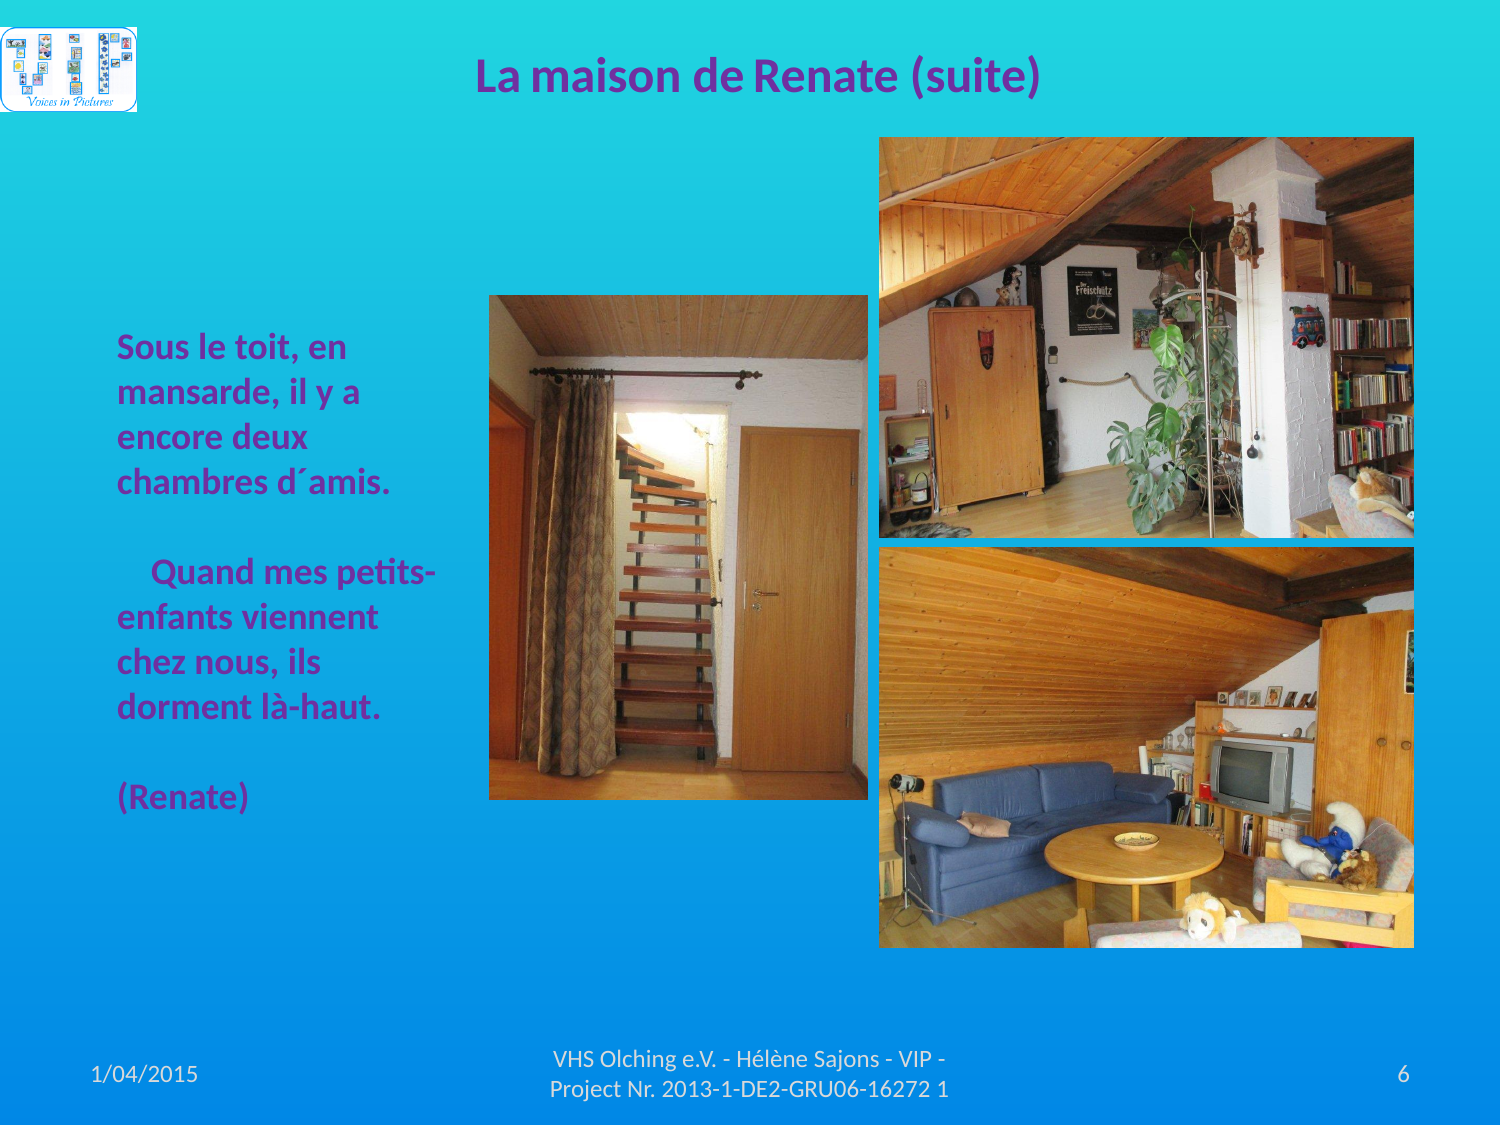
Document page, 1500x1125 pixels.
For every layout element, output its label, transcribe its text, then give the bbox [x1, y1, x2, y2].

picture [879, 548, 1414, 948]
text_box La maison de Renate (suite) [454, 35, 1063, 111]
footer VHS Olching e.V. - Hélène Sajons - VIP - Project Nr. 2013-1-DE2-GRU06-16272 1 [512, 1042, 988, 1103]
slide_number 6 [1074, 1042, 1425, 1103]
picture [455, 136, 1500, 799]
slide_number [75, 1042, 425, 1103]
text_box Sous le toit, en mansarde, il y a encore deux chambres d´amis. Quand mes petits- enfants viennent chez nous, ils dorment là-haut. (Renate) [102, 314, 455, 914]
picture [0, 26, 137, 112]
